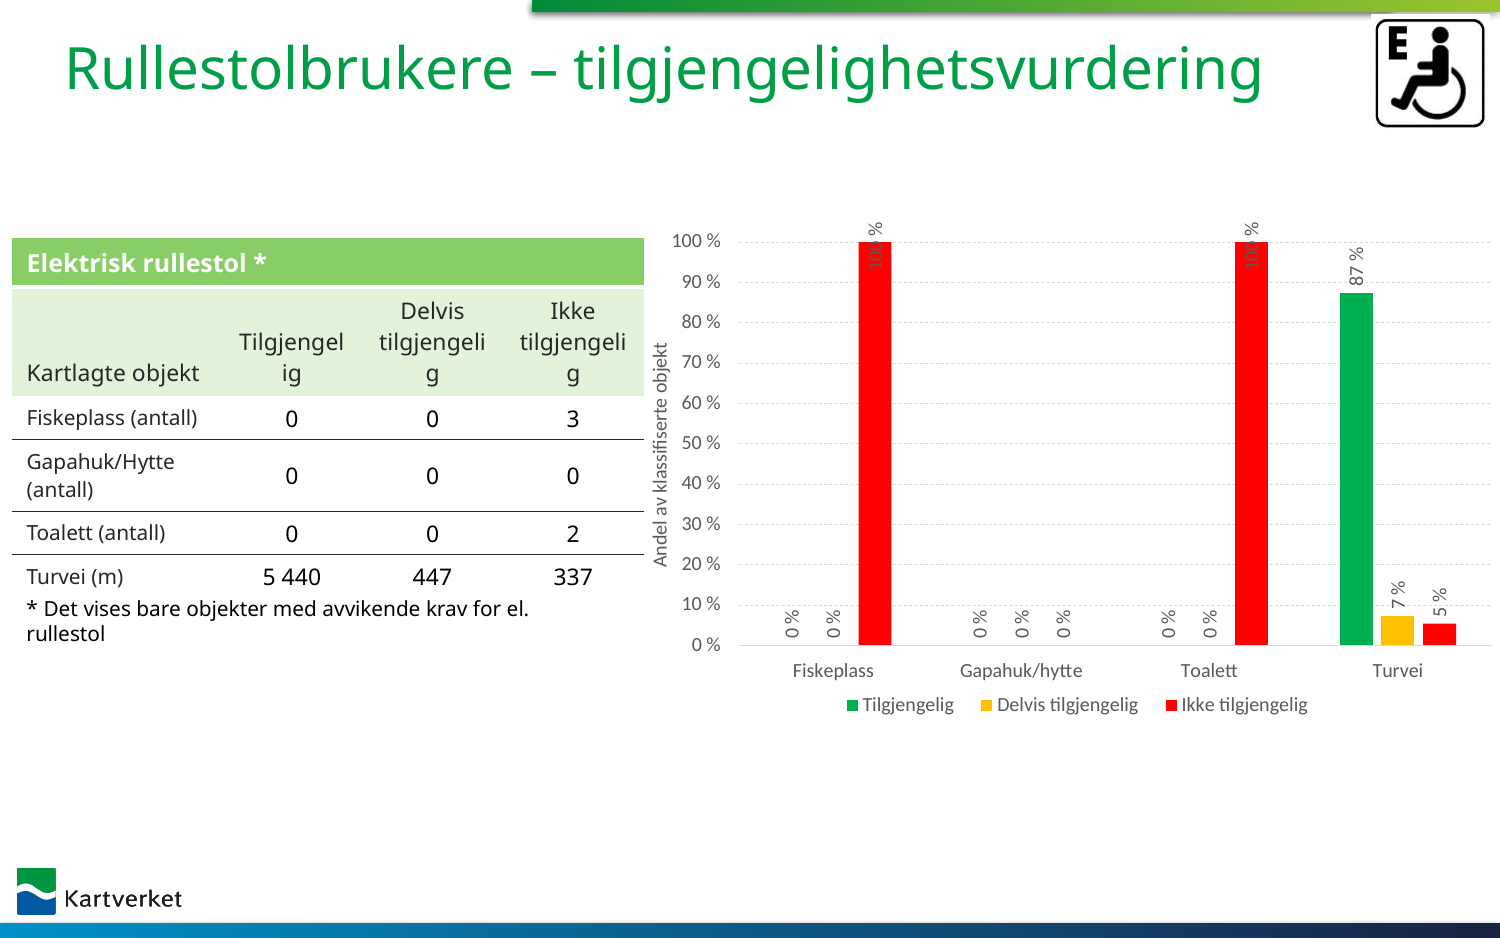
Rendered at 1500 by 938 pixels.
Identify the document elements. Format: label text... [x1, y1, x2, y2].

table_cell 0 [222, 512, 362, 554]
table_cell Toalett (antall) [12, 512, 222, 554]
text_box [1371, 13, 1491, 133]
table_cell Delvis tilgjengelig [362, 289, 503, 396]
table_cell Kartlagte objekt [12, 289, 222, 396]
text_box * Det vises bare objekter med avvikende krav for el. rullestol [11, 588, 597, 653]
table_cell 5 440 [222, 555, 362, 588]
table_cell Fiskeplass (antall) [12, 396, 222, 439]
table_cell 447 [362, 555, 503, 588]
table_cell 0 [222, 396, 362, 439]
table_cell Ikke tilgjengelig [503, 289, 638, 396]
table_cell 0 [362, 396, 503, 439]
table_header Elektrisk rullestol * [12, 238, 638, 285]
table_cell 0 [362, 512, 503, 554]
table_cell 3 [503, 396, 638, 439]
table_cell 0 [503, 440, 638, 511]
table_cell Turvei (m) [12, 555, 222, 588]
table_cell 337 [503, 555, 638, 598]
picture [643, 218, 1500, 728]
table_cell 0 [362, 440, 503, 511]
text_box Rullestolbrukere – tilgjengelighetsvurdering [49, 12, 1372, 109]
table_cell 0 [222, 440, 362, 511]
table_cell Gapahuk/Hytte (antall) [12, 440, 222, 511]
table_cell Tilgjengelig [222, 289, 362, 396]
table_cell 2 [503, 512, 638, 554]
